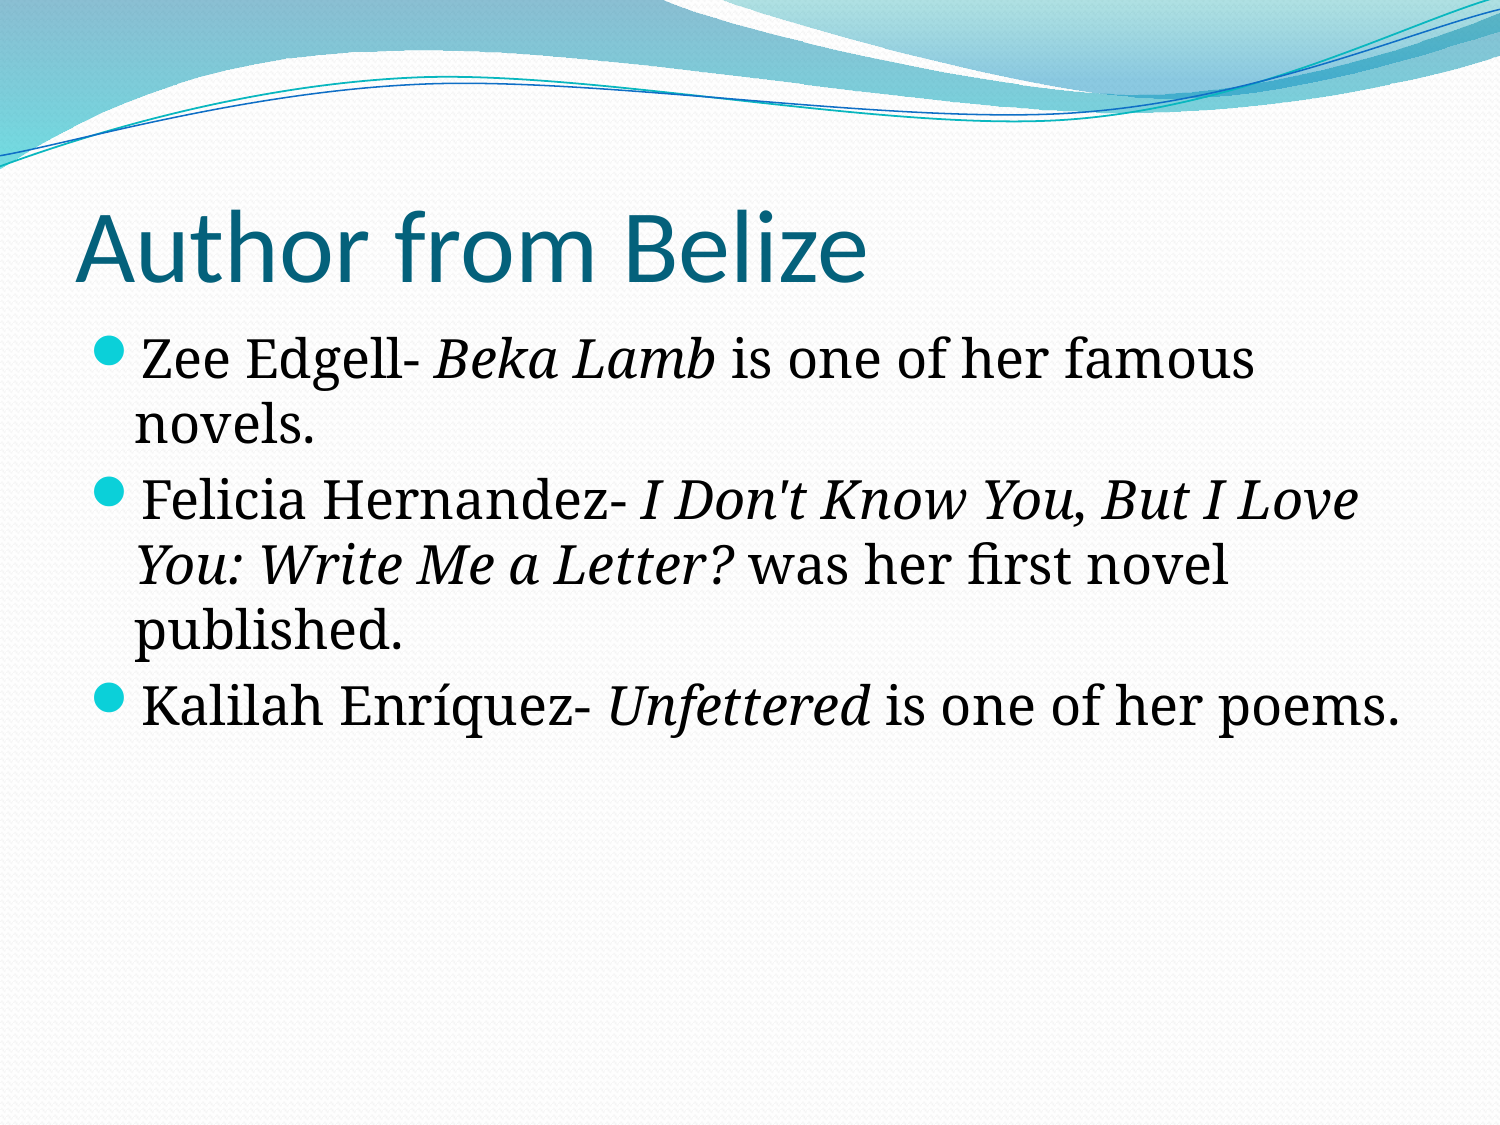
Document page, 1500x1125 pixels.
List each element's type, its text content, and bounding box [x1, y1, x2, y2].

list Zee Edgell- Beka Lamb is one of her famous novels. Felicia Hernandez- I Don't Know You, But I Love You: Write Me a Letter? was her first novel published. Kalilah Enríquez- Unfettered is one of her poems. [75, 317, 1425, 1038]
title Author from Belize [75, 115, 1425, 303]
